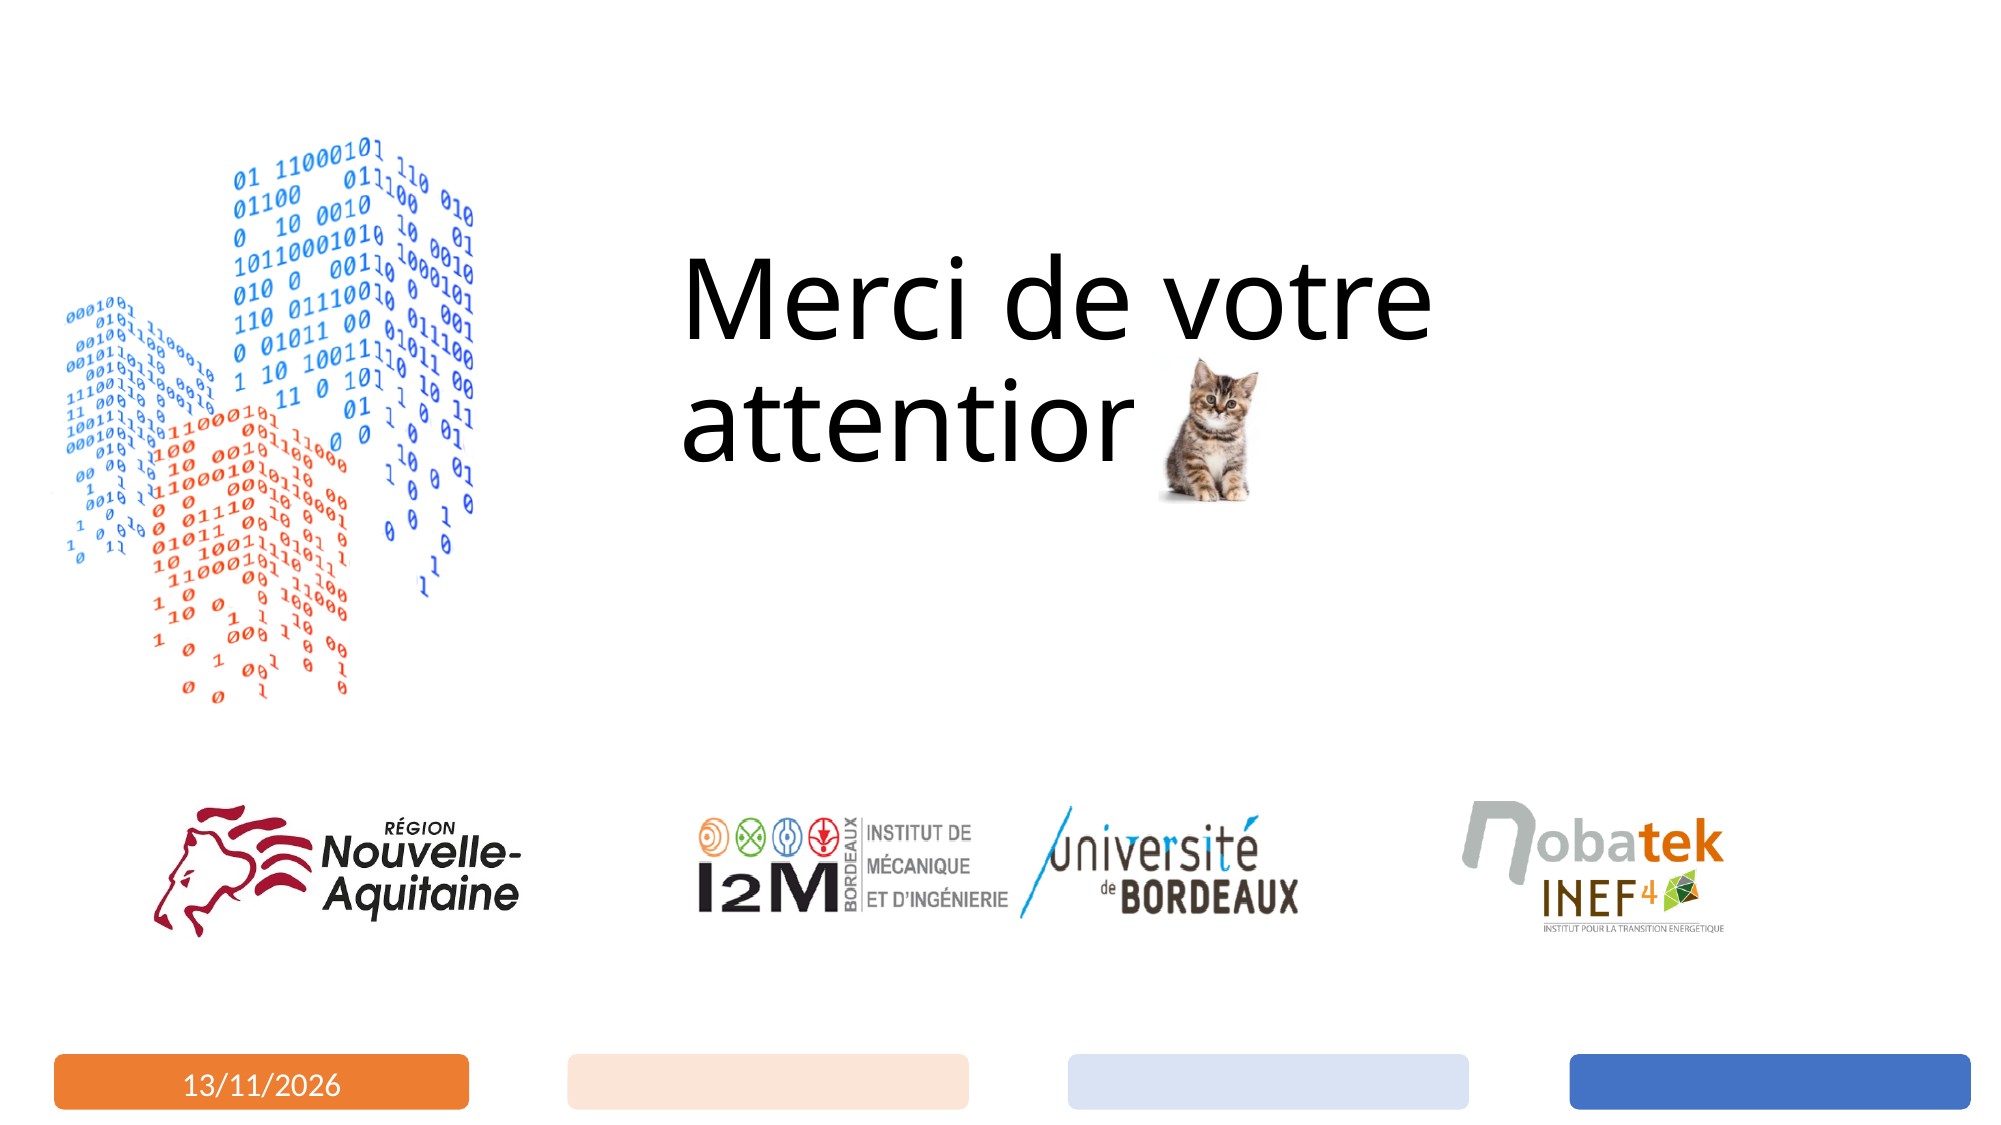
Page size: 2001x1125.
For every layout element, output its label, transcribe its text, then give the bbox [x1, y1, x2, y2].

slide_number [54, 1056, 470, 1110]
picture [1462, 801, 1724, 934]
picture [1134, 356, 1283, 504]
title Merci de votre attention [664, 234, 1776, 495]
picture [684, 805, 1312, 930]
picture [3, 93, 545, 987]
